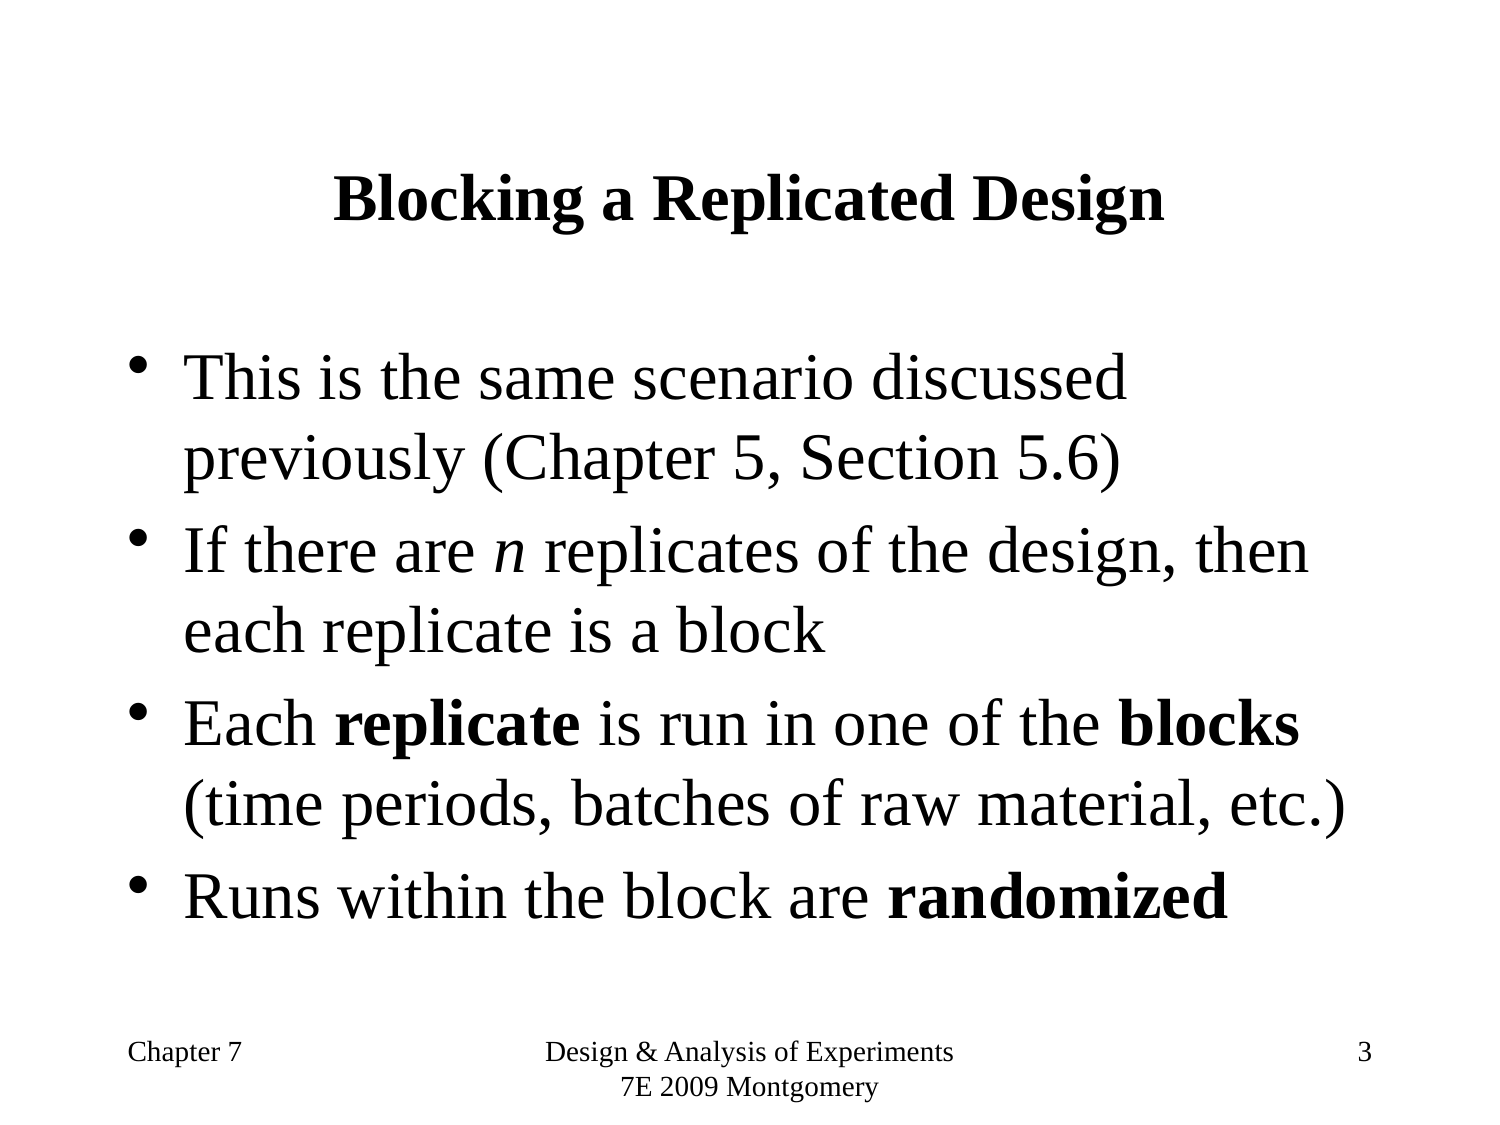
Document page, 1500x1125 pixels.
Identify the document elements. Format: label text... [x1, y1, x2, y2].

slide_number Chapter 7 [112, 1024, 426, 1101]
footer Design & Analysis of Experiments 7E 2009 Montgomery [512, 1024, 988, 1101]
slide_number 3 [1074, 1024, 1388, 1101]
list This is the same scenario discussed previously (Chapter 5, Section 5.6) If there are n replicates of the design, then each replicate is a block Each replicate is run in one of the blocks (time periods, batches of raw material, etc.) Runs within the block are randomized [112, 324, 1388, 1001]
title Blocking a Replicated Design [112, 99, 1388, 288]
